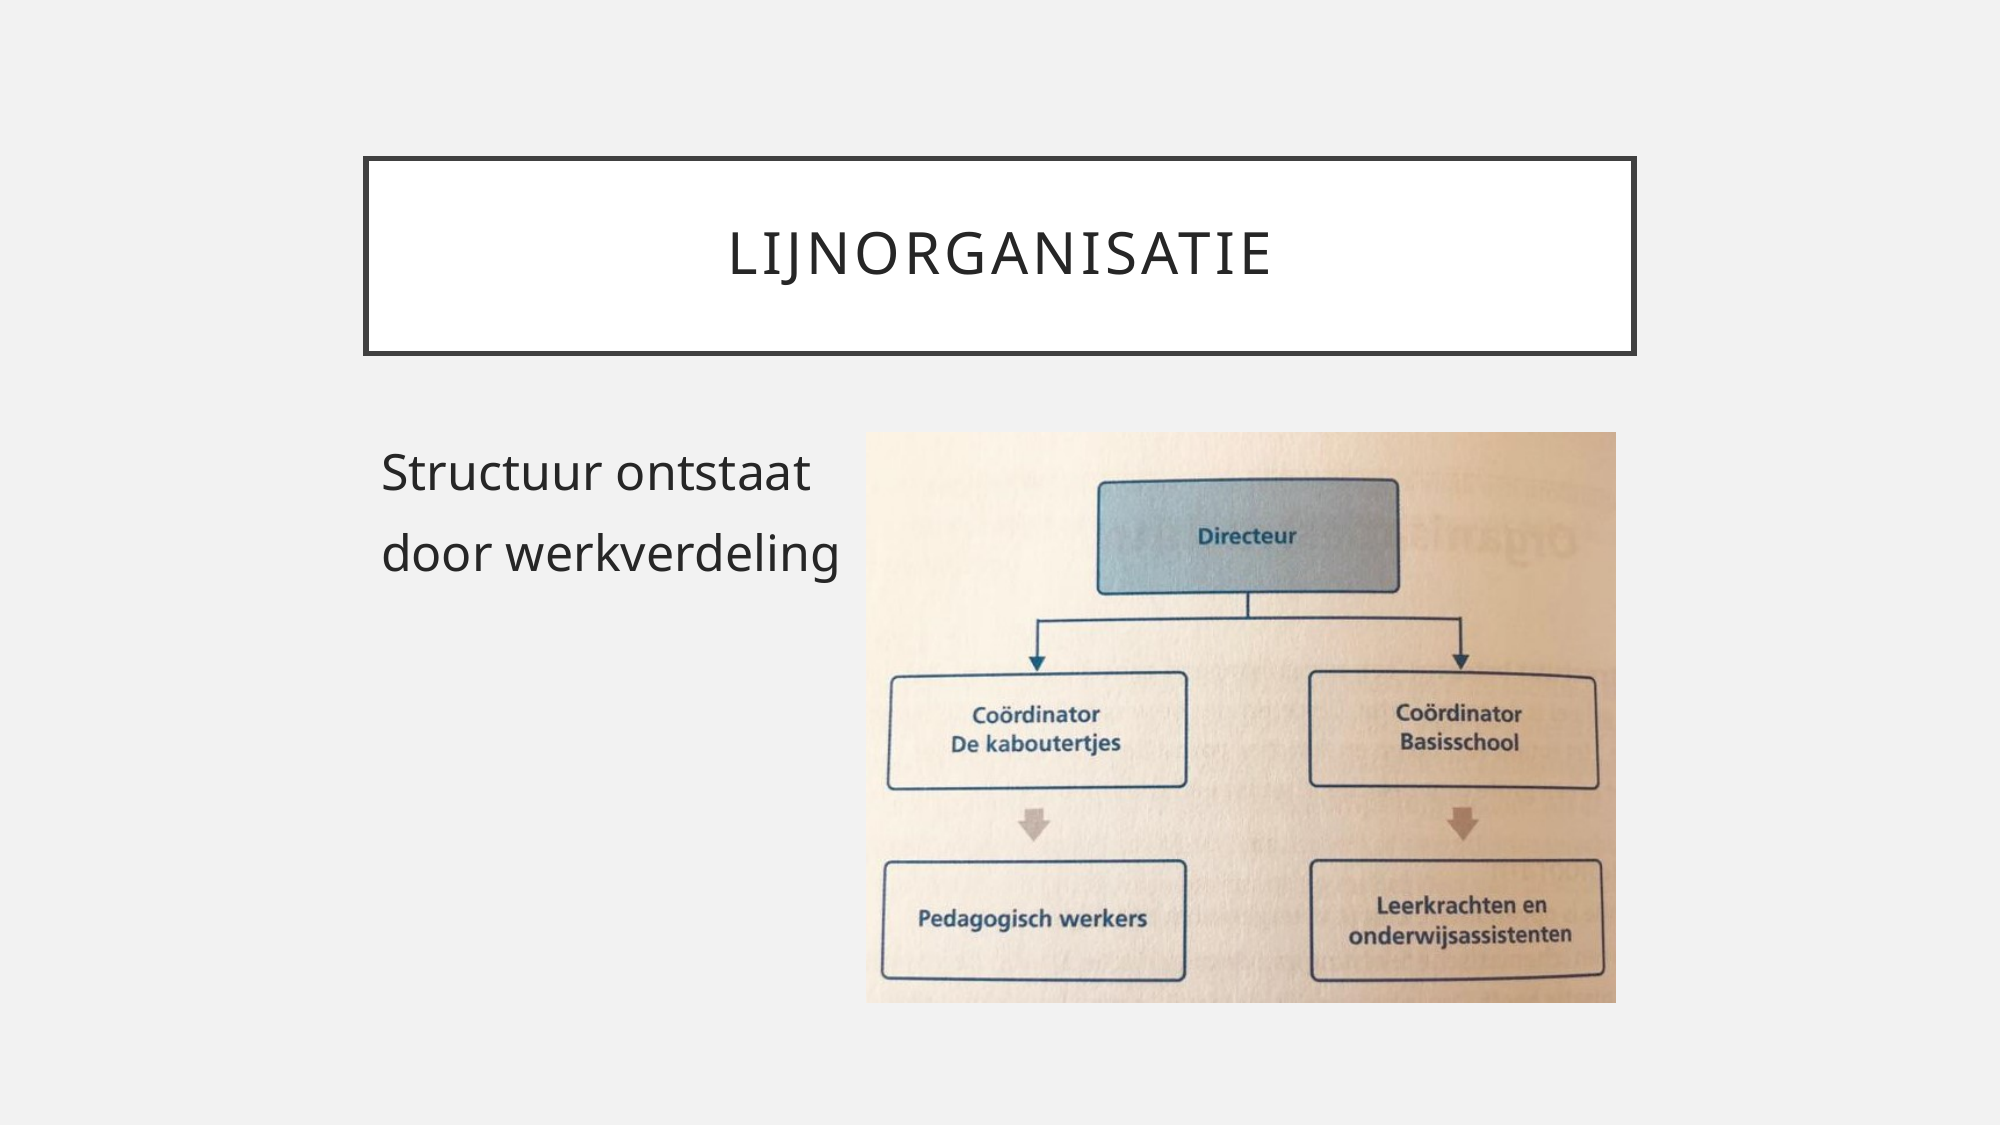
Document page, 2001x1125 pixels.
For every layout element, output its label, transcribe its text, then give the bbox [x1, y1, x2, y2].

list Structuur ontstaat door werkverdeling [366, 432, 866, 942]
picture [866, 432, 1616, 1003]
title lijnorganisatie [363, 156, 1637, 356]
